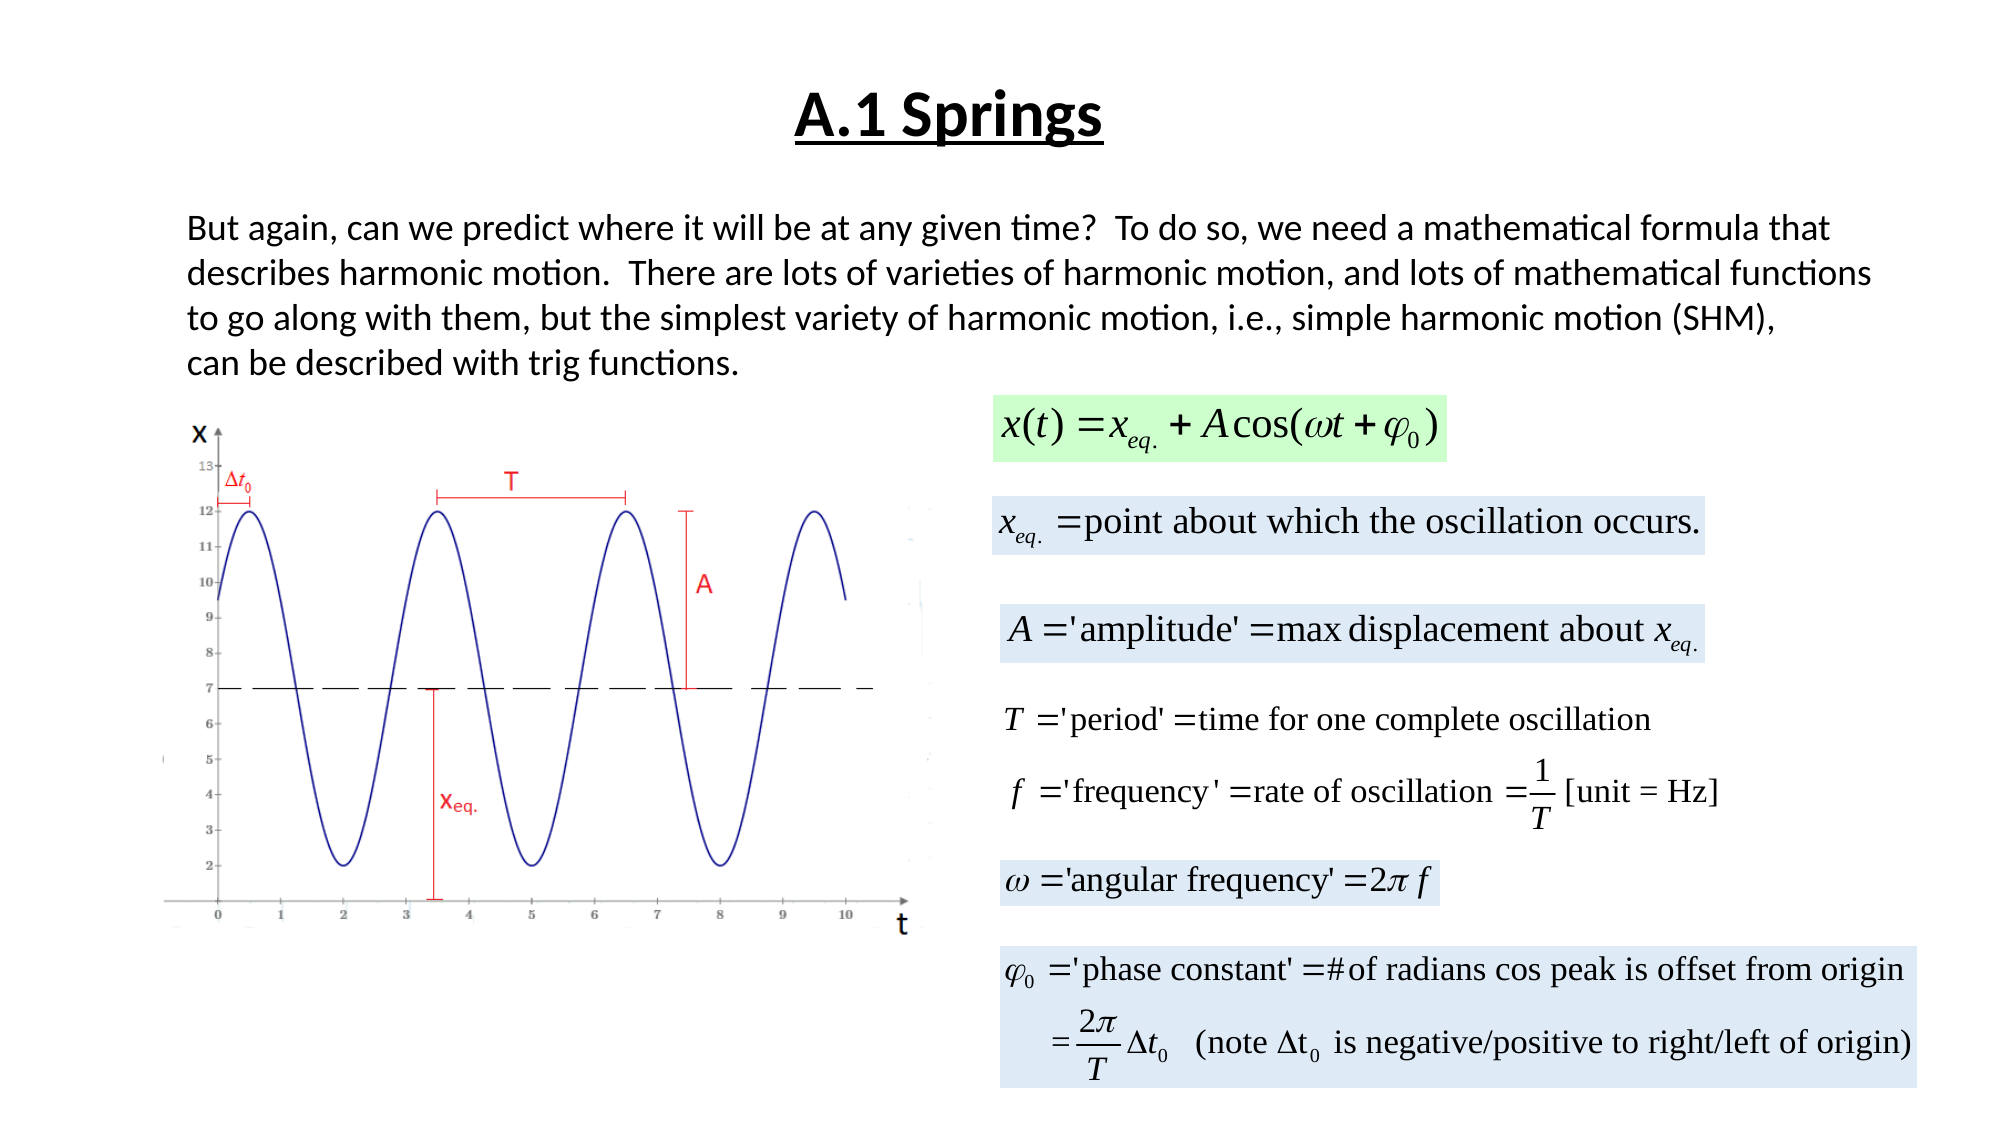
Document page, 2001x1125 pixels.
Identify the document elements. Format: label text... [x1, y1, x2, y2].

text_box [999, 859, 1441, 907]
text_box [993, 394, 1448, 463]
text_box But again, can we predict where it will be at any given time? To do so, we need a mathematical formula that describes harmonic motion. There are lots of varieties of harmonic motion, and lots of mathematical functions to go along with them, but the simplest variety of harmonic motion, i.e., simple harmonic motion (SHM), can be described with trig functions. [172, 195, 1898, 391]
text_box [93, 408, 965, 967]
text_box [999, 945, 1918, 1089]
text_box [999, 700, 1725, 836]
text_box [999, 603, 1706, 664]
text_box A.1 Springs [779, 71, 1639, 165]
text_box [991, 495, 1706, 556]
